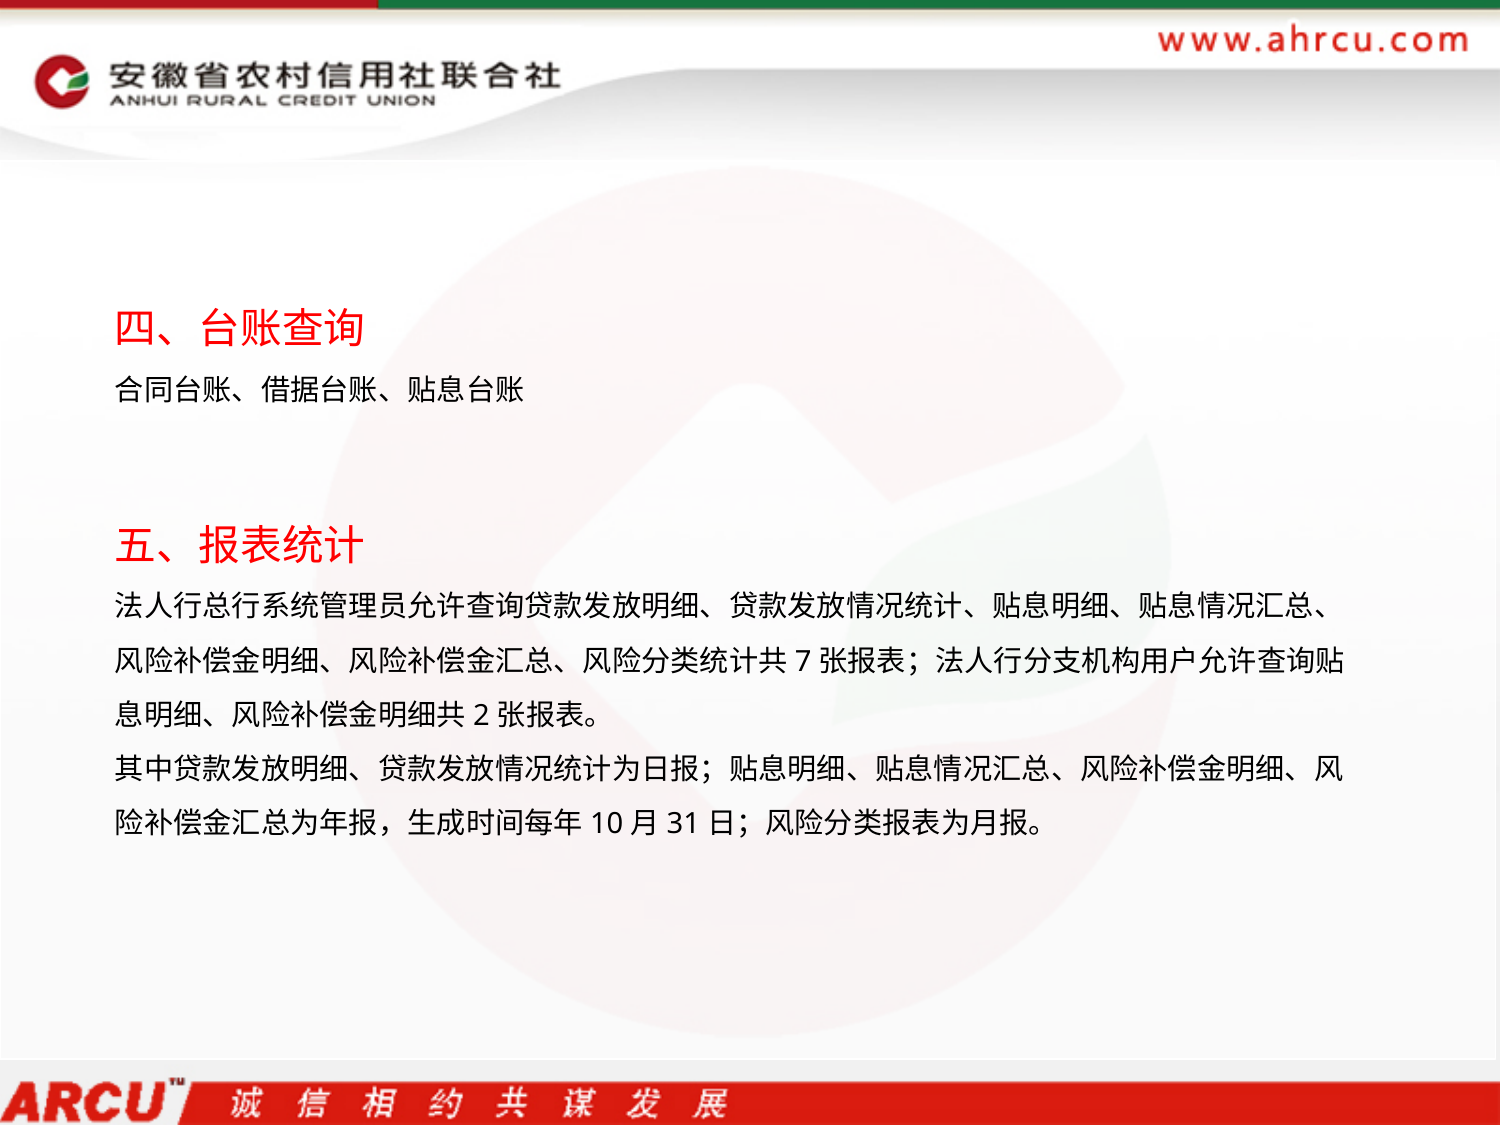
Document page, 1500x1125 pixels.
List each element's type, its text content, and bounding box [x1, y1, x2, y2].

text_box 四、台账查询 合同台账、借据台账、贴息台账 五、报表统计 法人行总行系统管理员允许查询贷款发放明细、贷款发放情况统计、贴息明细、贴息情况汇总、风险补偿金明细、风险补偿金汇总、风险分类统计共7张报表；法人行分支机构用户允许查询贴息明细、风险补偿金明细共2张报表。 其中贷款发放明细、贷款发放情况统计为日报；贴息明细、贴息情况汇总、风险补偿金明细、风险补偿金汇总为年报，生成时间每年10月31日；风险分类报表为月报。 [100, 290, 1378, 847]
picture [0, 0, 1500, 1125]
